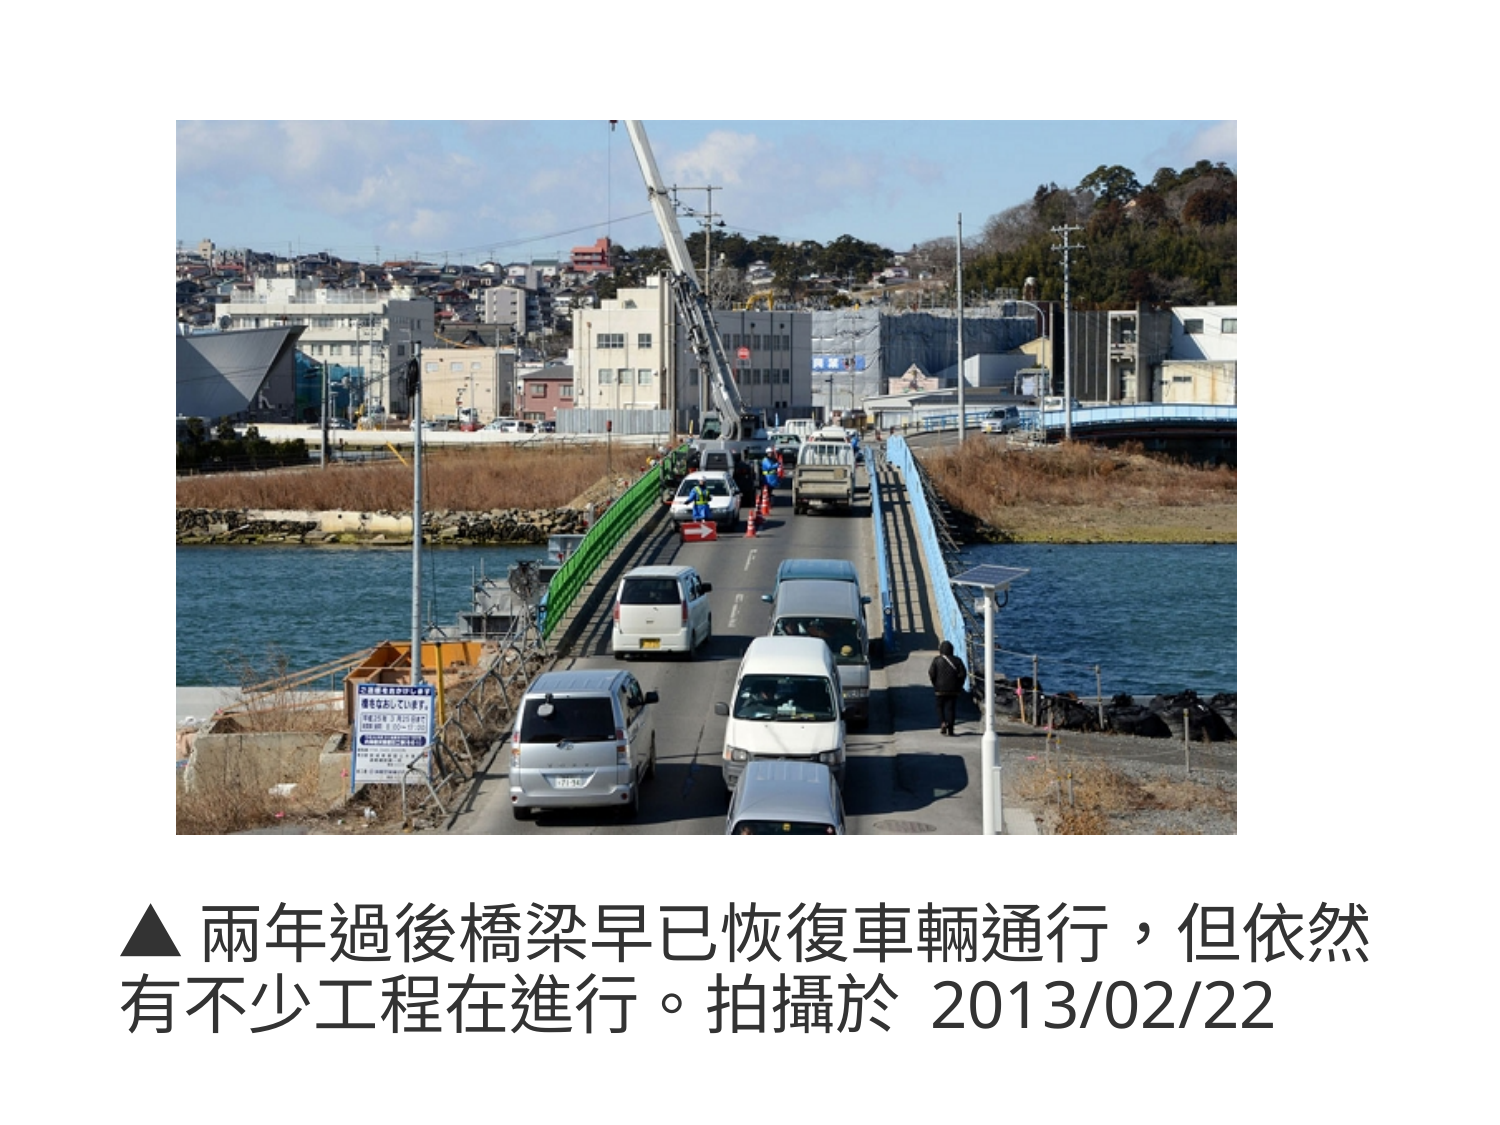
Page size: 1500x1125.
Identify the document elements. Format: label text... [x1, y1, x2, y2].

title ▲兩年過後橋梁早已恢復車輛通行，但依然有不少工程在進行。拍攝於 2013/02/22 [103, 863, 1397, 1081]
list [176, 120, 1237, 835]
